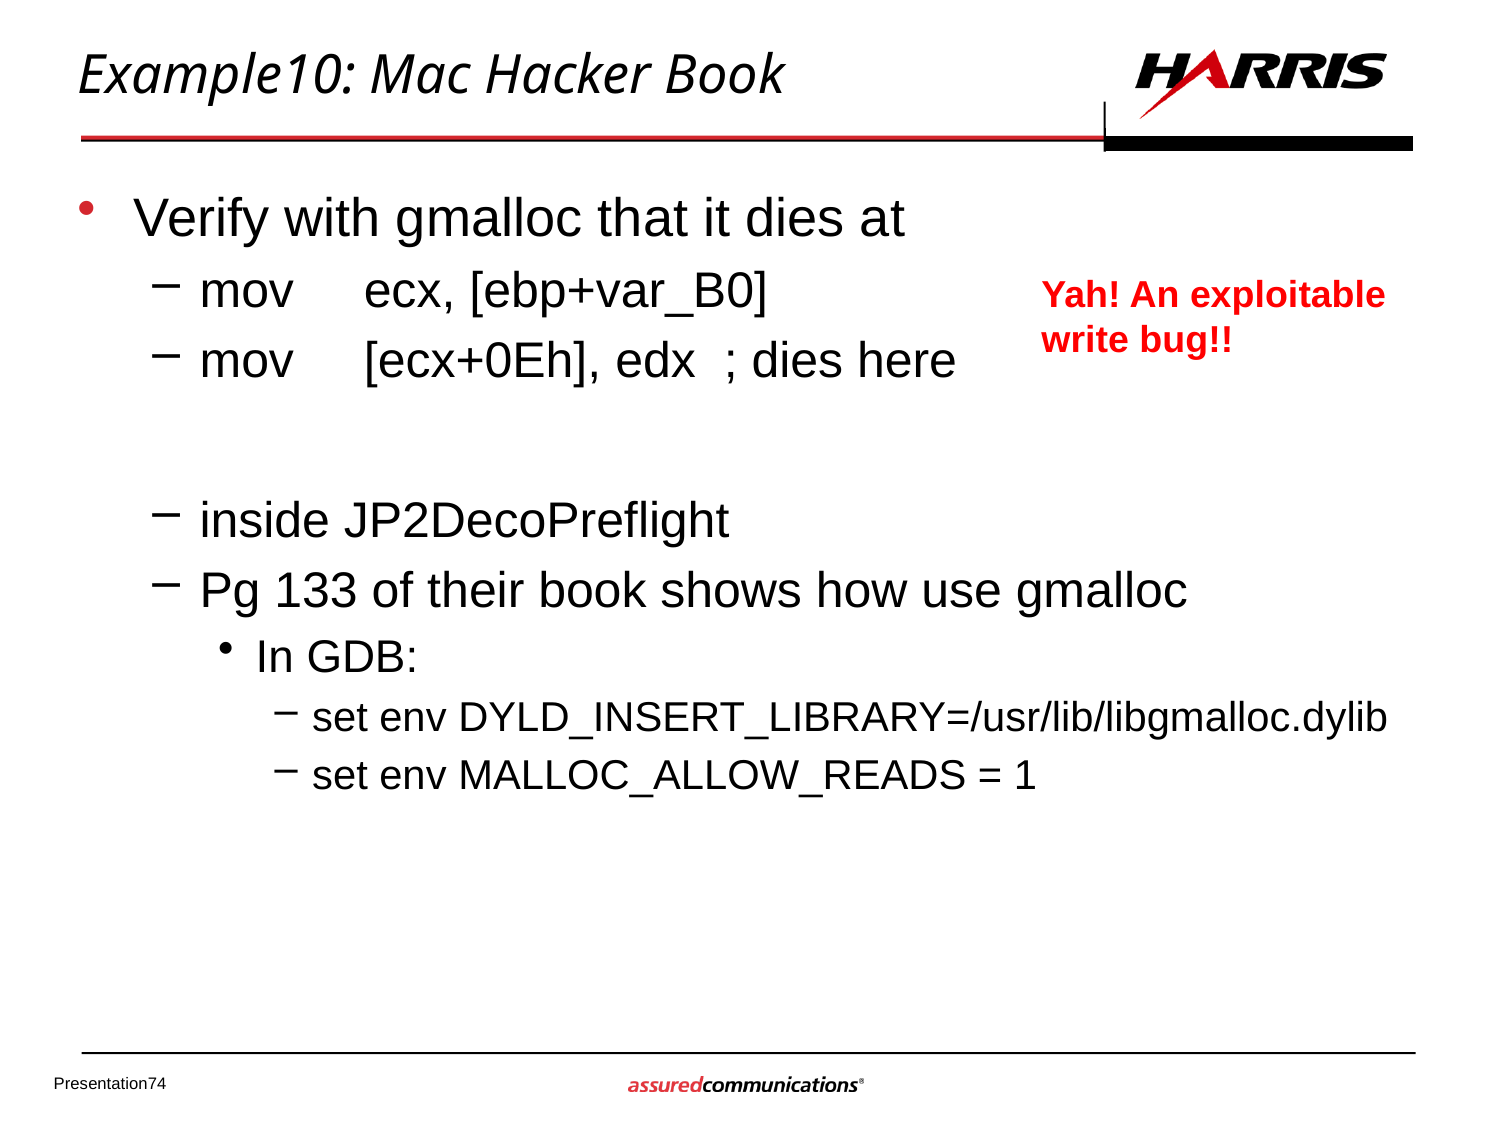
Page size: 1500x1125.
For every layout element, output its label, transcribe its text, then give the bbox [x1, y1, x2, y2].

picture [628, 1076, 864, 1092]
text_box Yah! An exploitable write bug!! [1026, 262, 1412, 368]
title Example10: Mac Hacker Book [62, 27, 951, 117]
picture [1135, 49, 1387, 119]
list Verify with gmalloc that it dies at mov ecx, [ebp+var_B0] mov [ecx+0Eh], edx ; dies here inside JP2DecoPreflight Pg 133 of their book shows how use gmalloc In GDB: set env DYLD_INSERT_LIBRARY=/usr/lib/libgmalloc.dylib set env MALLOC_ALLOW_READS = 1 [62, 174, 1429, 1020]
